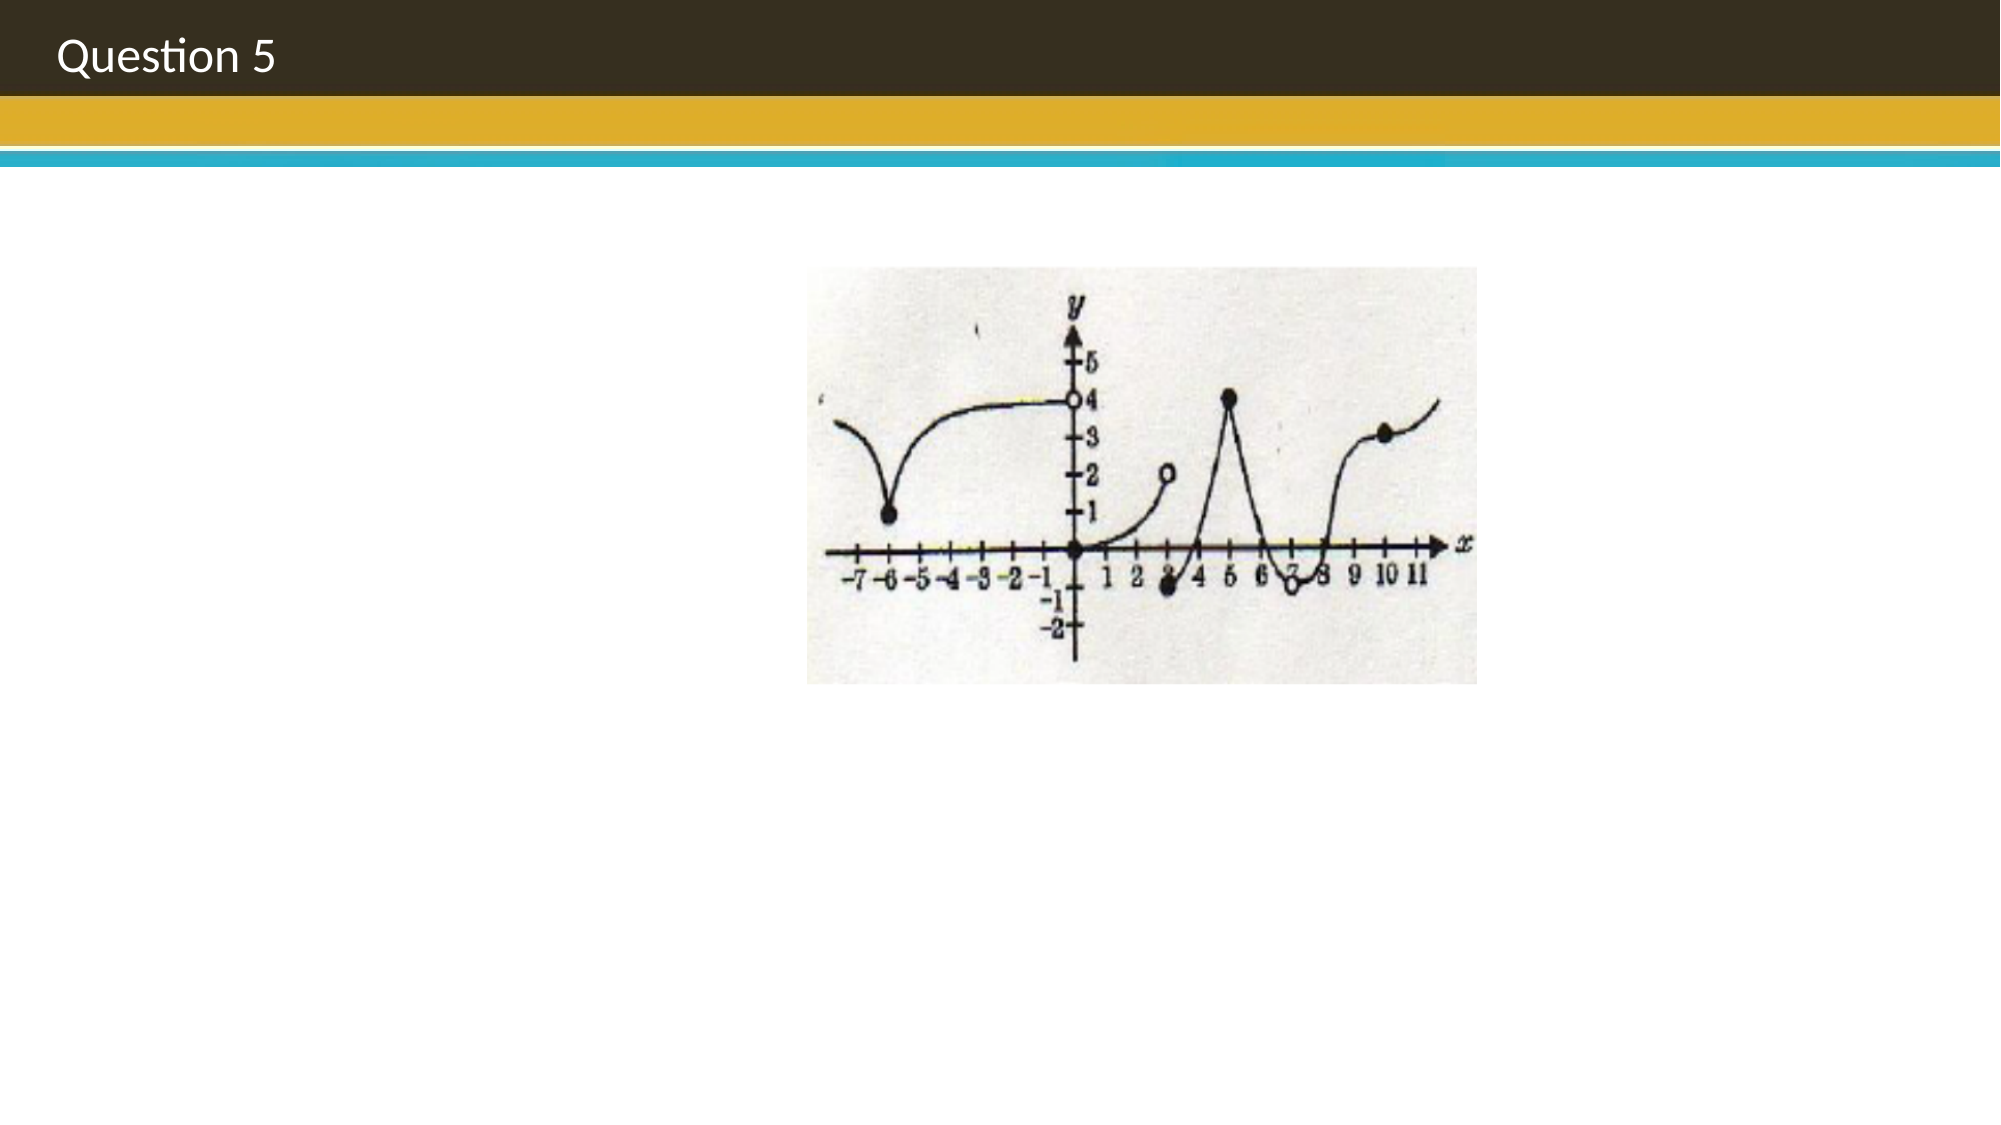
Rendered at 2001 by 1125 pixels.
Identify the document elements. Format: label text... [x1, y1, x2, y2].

text_box Question 5 [41, 14, 293, 90]
picture [807, 264, 1477, 694]
picture [0, 0, 2000, 167]
